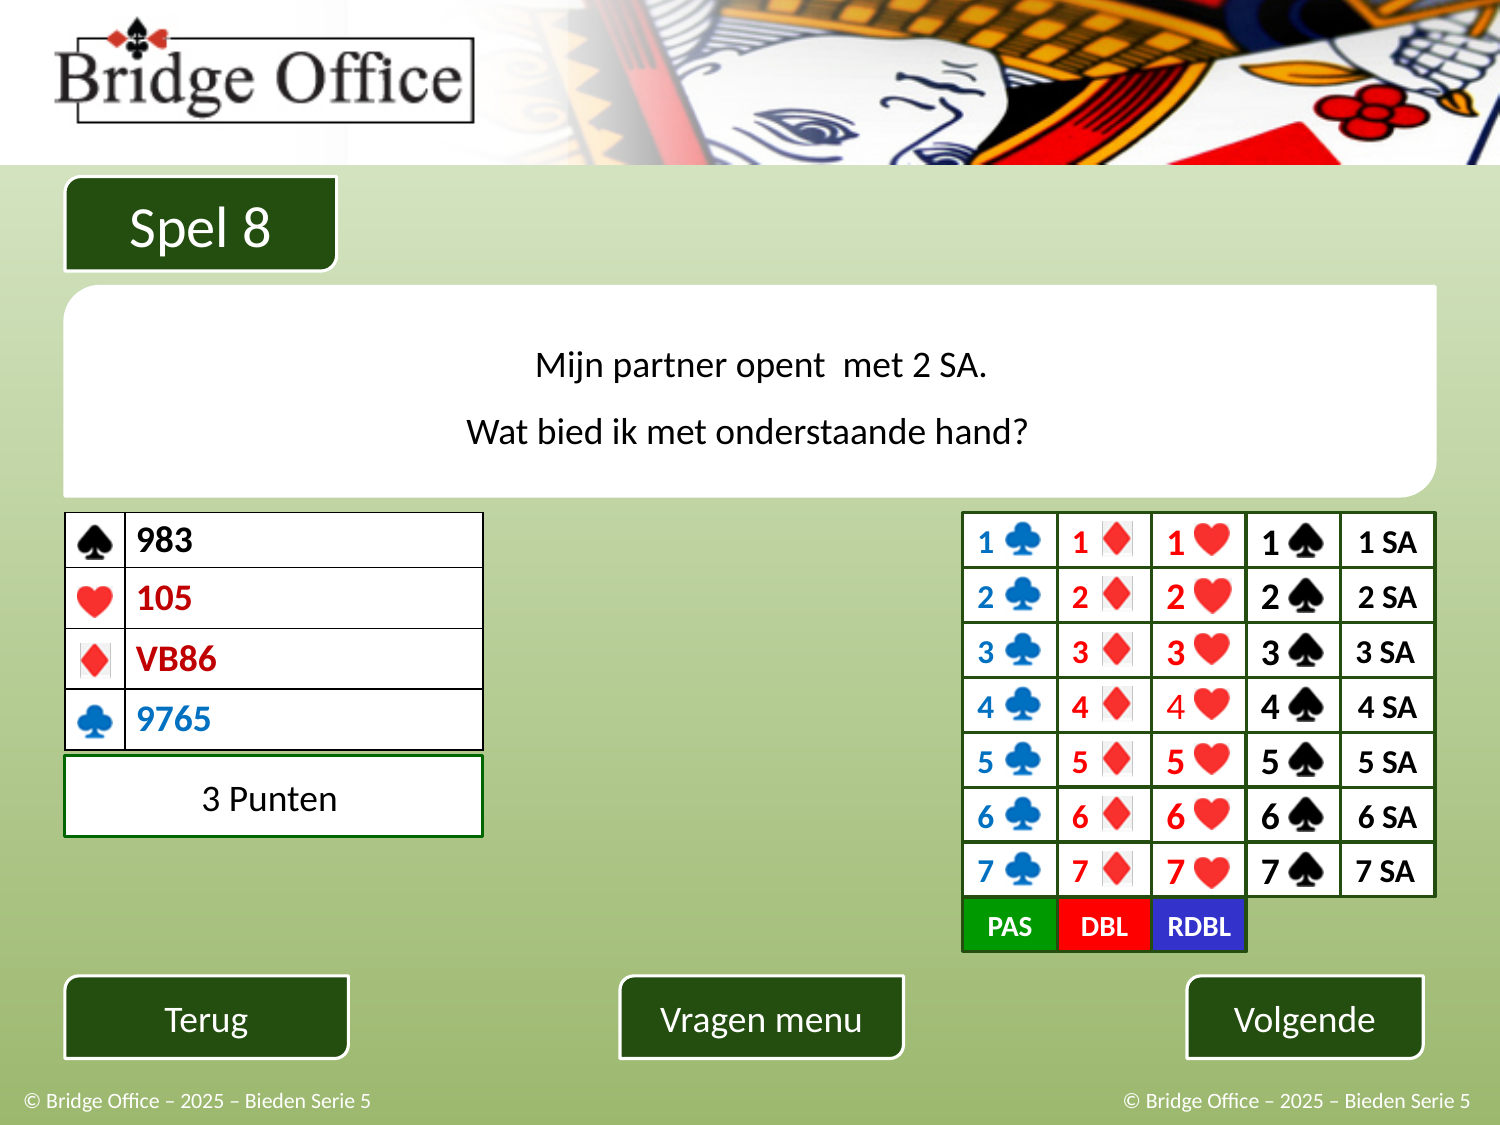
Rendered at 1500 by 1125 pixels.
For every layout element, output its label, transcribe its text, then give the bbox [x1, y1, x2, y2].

picture [1004, 796, 1041, 833]
picture [1193, 798, 1230, 830]
text_box 6 SA [1339, 786, 1437, 844]
text_box 1 [1059, 511, 1153, 569]
table_header [66, 513, 124, 567]
picture [1193, 578, 1232, 614]
picture [1099, 686, 1135, 723]
text_box 3 [1056, 621, 1150, 676]
picture [1099, 796, 1135, 833]
text_box 5 SA [1339, 734, 1437, 786]
picture [1193, 688, 1230, 721]
picture [1099, 576, 1135, 613]
text_box 1 [1245, 511, 1342, 569]
picture [1288, 851, 1324, 887]
text_box PAS [961, 896, 1059, 953]
text_box 5 [1248, 734, 1339, 786]
picture [1099, 741, 1135, 778]
picture [1099, 521, 1135, 558]
picture [1004, 741, 1041, 778]
text_box 6 [961, 786, 1056, 841]
table_cell 9765 [126, 690, 482, 749]
text_box 3 [1150, 621, 1245, 676]
text_box Vragen menu [618, 974, 906, 1061]
text_box 5 [1059, 734, 1153, 786]
text_box 6 [1056, 786, 1150, 841]
text_box 4 [1245, 676, 1339, 734]
picture [1004, 851, 1041, 887]
text_box © Bridge Office – 2025 – Bieden Serie 5 [8, 1079, 393, 1121]
picture [1193, 523, 1230, 556]
table_cell [66, 690, 124, 749]
text_box Volgende [1185, 974, 1425, 1061]
table_cell [66, 568, 124, 628]
picture [1288, 796, 1324, 832]
picture [1288, 741, 1324, 778]
text_box Mijn partner opent met 2 SA. [508, 332, 1015, 393]
picture [1004, 576, 1041, 613]
picture [1288, 631, 1324, 668]
text_box 2 [961, 569, 1056, 621]
text_box 1 SA [1342, 511, 1437, 569]
text_box © Bridge Office – 2025 – Bieden Serie 5 [1107, 1079, 1500, 1121]
text_box RDBL [1153, 898, 1248, 953]
text_box 4 SA [1339, 676, 1437, 734]
picture [1288, 686, 1324, 723]
text_box 5 [1153, 734, 1248, 786]
picture [77, 524, 114, 561]
table_cell [66, 629, 124, 688]
text_box 7 [1056, 841, 1150, 898]
picture [1193, 857, 1230, 890]
table_header 983 [126, 513, 482, 567]
text_box Spel 8 [63, 179, 339, 273]
text_box 7 [961, 841, 1056, 896]
text_box 1 [1153, 511, 1245, 569]
text_box 5 [961, 734, 1059, 786]
text_box 2 [1056, 569, 1153, 621]
text_box Terug [63, 974, 350, 1061]
picture [1099, 851, 1135, 887]
text_box Wat bied ik met onderstaande hand? [451, 399, 1072, 460]
table_cell 105 [126, 568, 482, 628]
text_box DBL [1059, 898, 1153, 953]
picture [1004, 631, 1041, 668]
text_box 2 SA [1339, 569, 1437, 621]
text_box 4 [1150, 676, 1245, 734]
picture [0, 0, 1500, 166]
text_box 2 [1245, 569, 1339, 621]
picture [1288, 576, 1324, 613]
picture [1288, 521, 1325, 558]
picture [1193, 743, 1230, 776]
text_box 7 SA [1339, 844, 1437, 898]
picture [1004, 686, 1041, 723]
text_box 3 Punten [63, 754, 484, 838]
picture [1004, 521, 1041, 558]
picture [77, 703, 114, 740]
text_box [63, 284, 1437, 498]
text_box 6 [1245, 786, 1339, 841]
picture [77, 585, 114, 618]
text_box 1 [961, 511, 1059, 569]
text_box 4 [961, 676, 1059, 734]
text_box 3 [1245, 621, 1339, 676]
text_box 6 [1150, 786, 1245, 841]
text_box 7 [1245, 841, 1339, 898]
text_box 2 [1153, 569, 1245, 621]
text_box 7 [1150, 841, 1245, 898]
picture [1099, 631, 1135, 668]
text_box 3 [961, 621, 1056, 676]
picture [1194, 633, 1230, 666]
picture [77, 643, 114, 679]
text_box 4 [1059, 676, 1150, 734]
text_box 3 SA [1339, 621, 1437, 676]
table_cell VB86 [126, 629, 482, 688]
